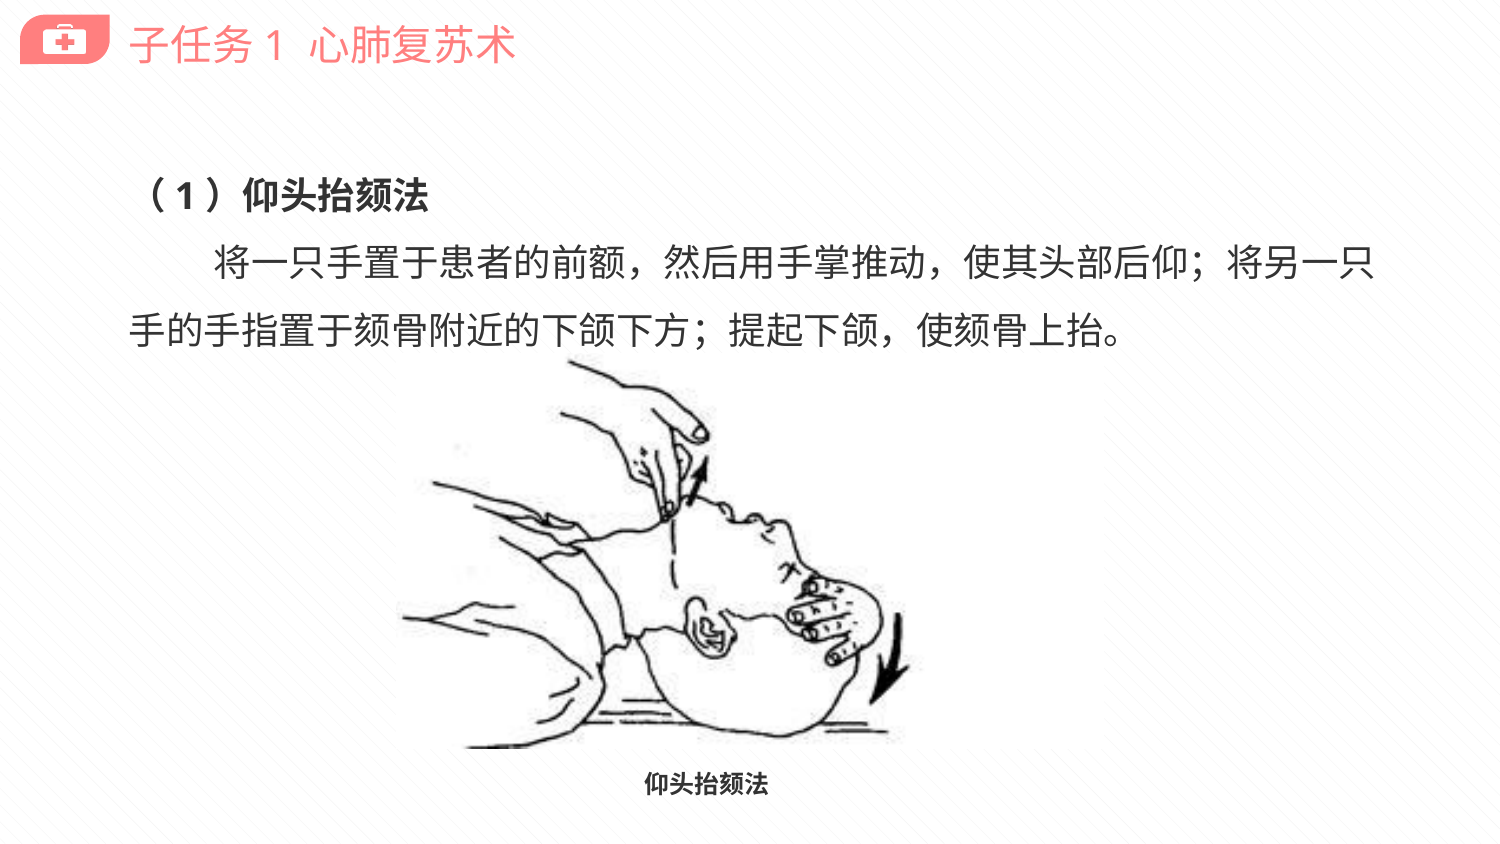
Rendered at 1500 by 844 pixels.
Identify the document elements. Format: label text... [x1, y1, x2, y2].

picture [396, 353, 1104, 749]
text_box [19, 11, 863, 78]
text_box 仰头抬颏法 [629, 760, 1380, 806]
text_box （1）仰头抬颏法 将一只手置于患者的前额，然后用手掌推动，使其头部后仰；将另一只手的手指置于颏骨附近的下颌下方；提起下颌，使颏骨上抬。 [113, 141, 1421, 360]
